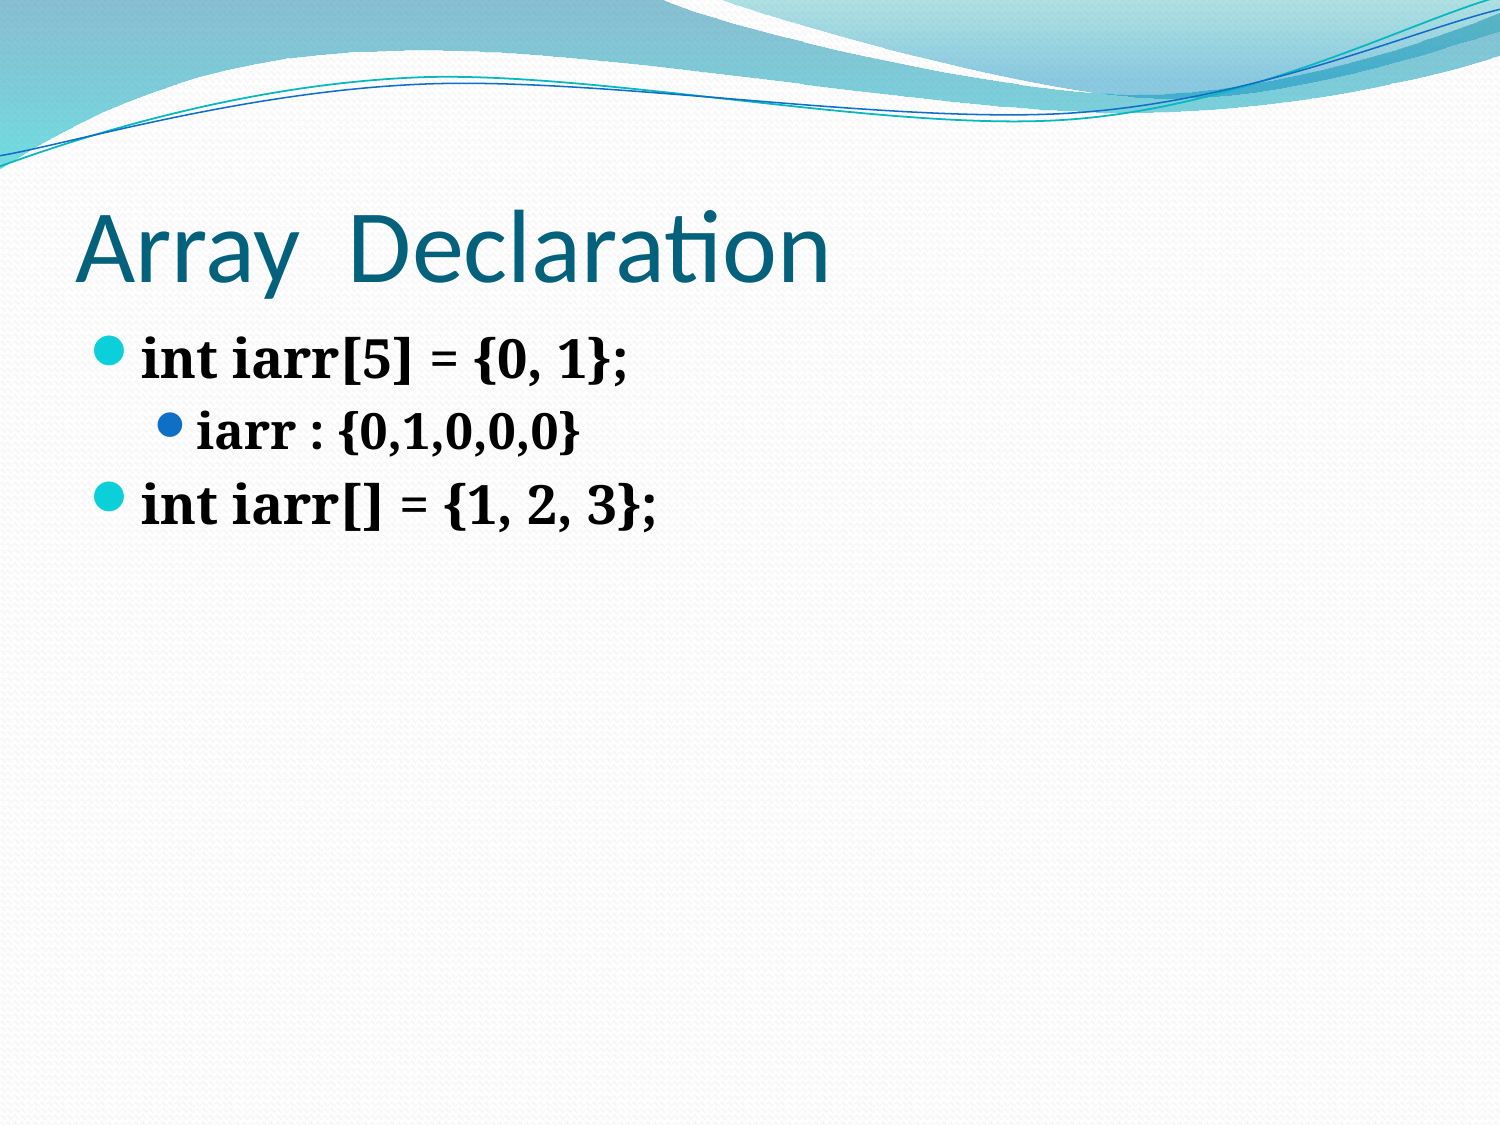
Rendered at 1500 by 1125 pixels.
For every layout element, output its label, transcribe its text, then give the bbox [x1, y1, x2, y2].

title Array Declaration [75, 115, 1425, 303]
list int iarr[5] = {0, 1}; iarr : {0,1,0,0,0} int iarr[] = {1, 2, 3}; [75, 317, 1425, 1038]
